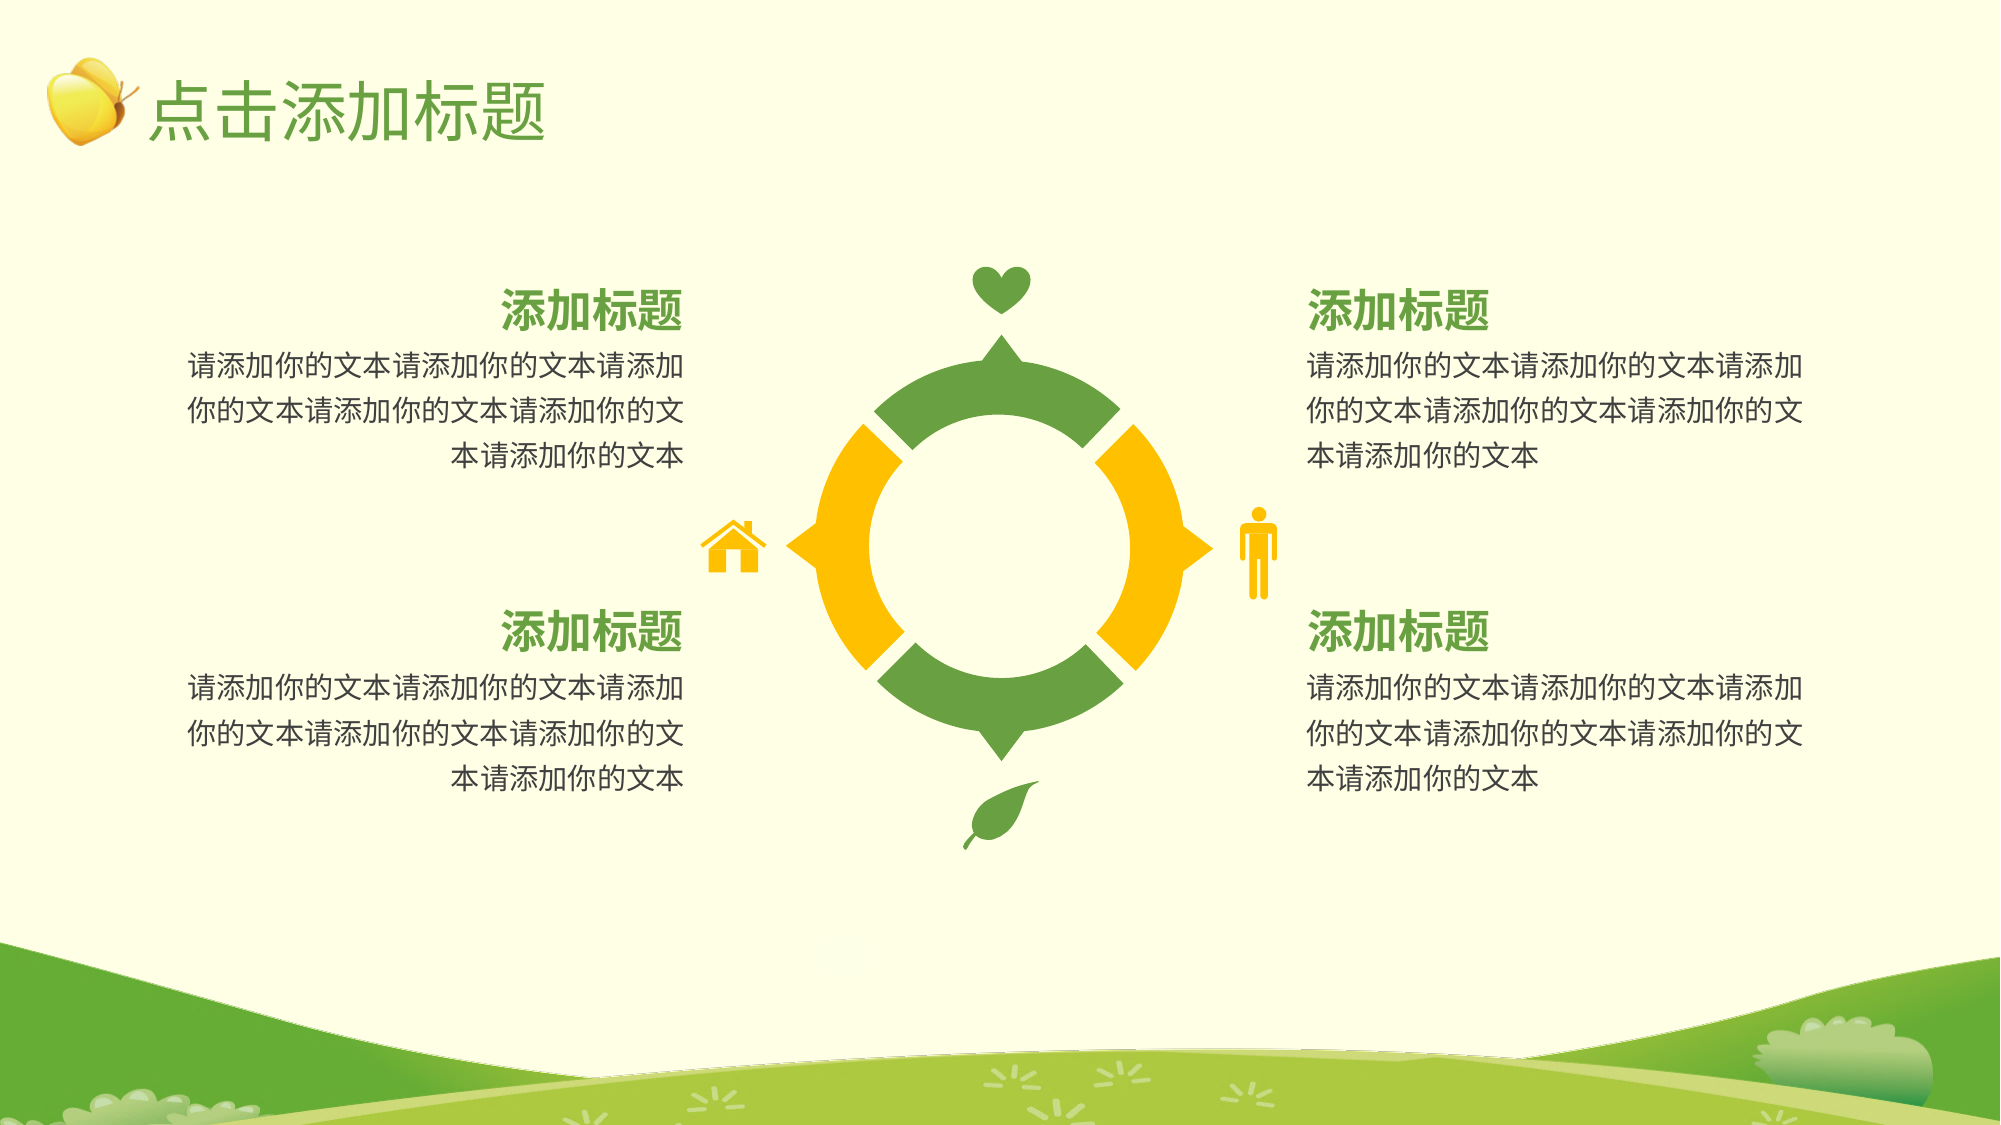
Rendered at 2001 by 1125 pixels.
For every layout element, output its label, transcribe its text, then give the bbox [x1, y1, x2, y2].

text_box 添加标题 [1292, 273, 1506, 328]
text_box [1240, 506, 1278, 600]
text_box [697, 521, 770, 573]
picture [30, 46, 156, 159]
text_box 请添加你的文本请添加你的文本请添加你的文本请添加你的文本请添加你的文本请添加你的文本 [162, 651, 700, 804]
text_box 点击添加标题 [156, 62, 563, 158]
text_box 添加标题 [485, 273, 699, 328]
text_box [963, 781, 1040, 850]
text_box [1093, 422, 1215, 673]
text_box 添加标题 [485, 594, 699, 651]
text_box 请添加你的文本请添加你的文本请添加你的文本请添加你的文本请添加你的文本请添加你的文本 [1291, 651, 1845, 804]
picture [0, 915, 2000, 1125]
text_box 请添加你的文本请添加你的文本请添加你的文本请添加你的文本请添加你的文本请添加你的文本 [1291, 328, 1845, 481]
text_box [784, 422, 907, 672]
text_box [872, 332, 1122, 452]
text_box [875, 641, 1126, 763]
text_box [971, 265, 1032, 316]
text_box 请添加你的文本请添加你的文本请添加你的文本请添加你的文本请添加你的文本请添加你的文本 [162, 328, 700, 481]
text_box 添加标题 [1292, 594, 1506, 651]
